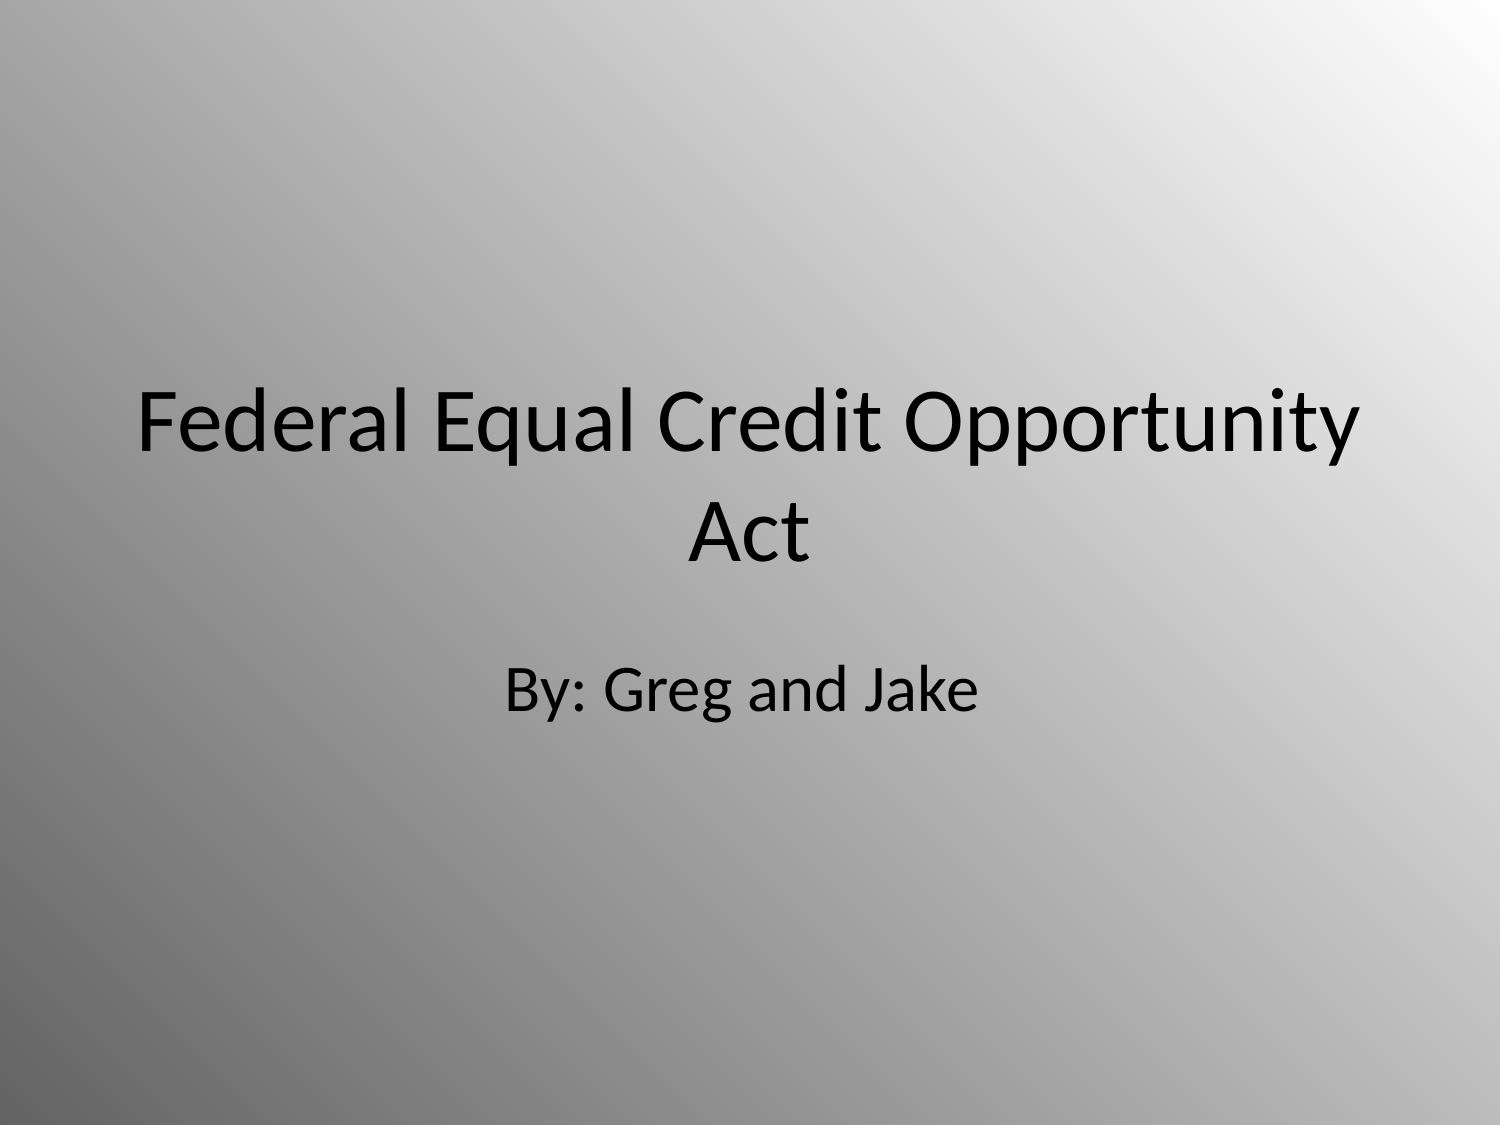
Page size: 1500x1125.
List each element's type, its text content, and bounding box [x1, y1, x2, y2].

title Federal Equal Credit Opportunity Act [112, 349, 1388, 591]
subtitle By: Greg and Jake [225, 637, 1275, 925]
